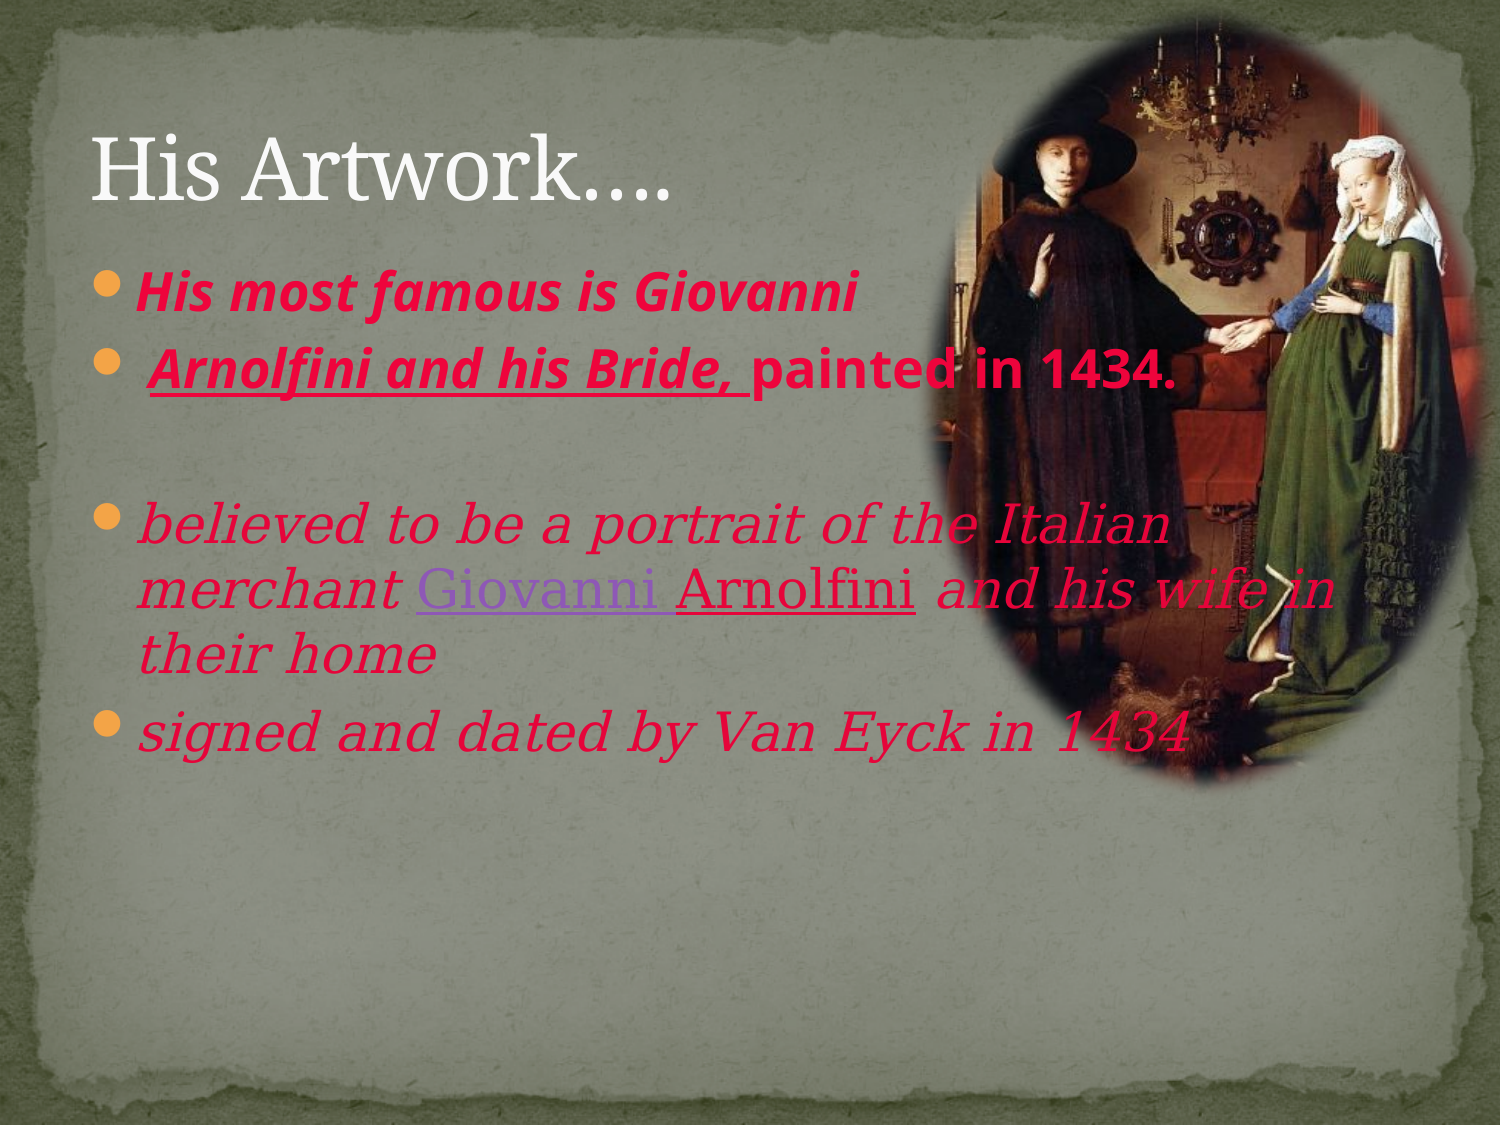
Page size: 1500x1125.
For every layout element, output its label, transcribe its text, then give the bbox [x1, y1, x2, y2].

picture [914, 1, 1500, 800]
list His most famous is Giovanni Arnolfini and his Bride, painted in 1434. believed to be a portrait of the Italian merchant Giovanni Arnolfini and his wife in their home signed and dated by Van Eyck in 1434 [75, 249, 1425, 1000]
title His Artwork…. [74, 24, 901, 225]
